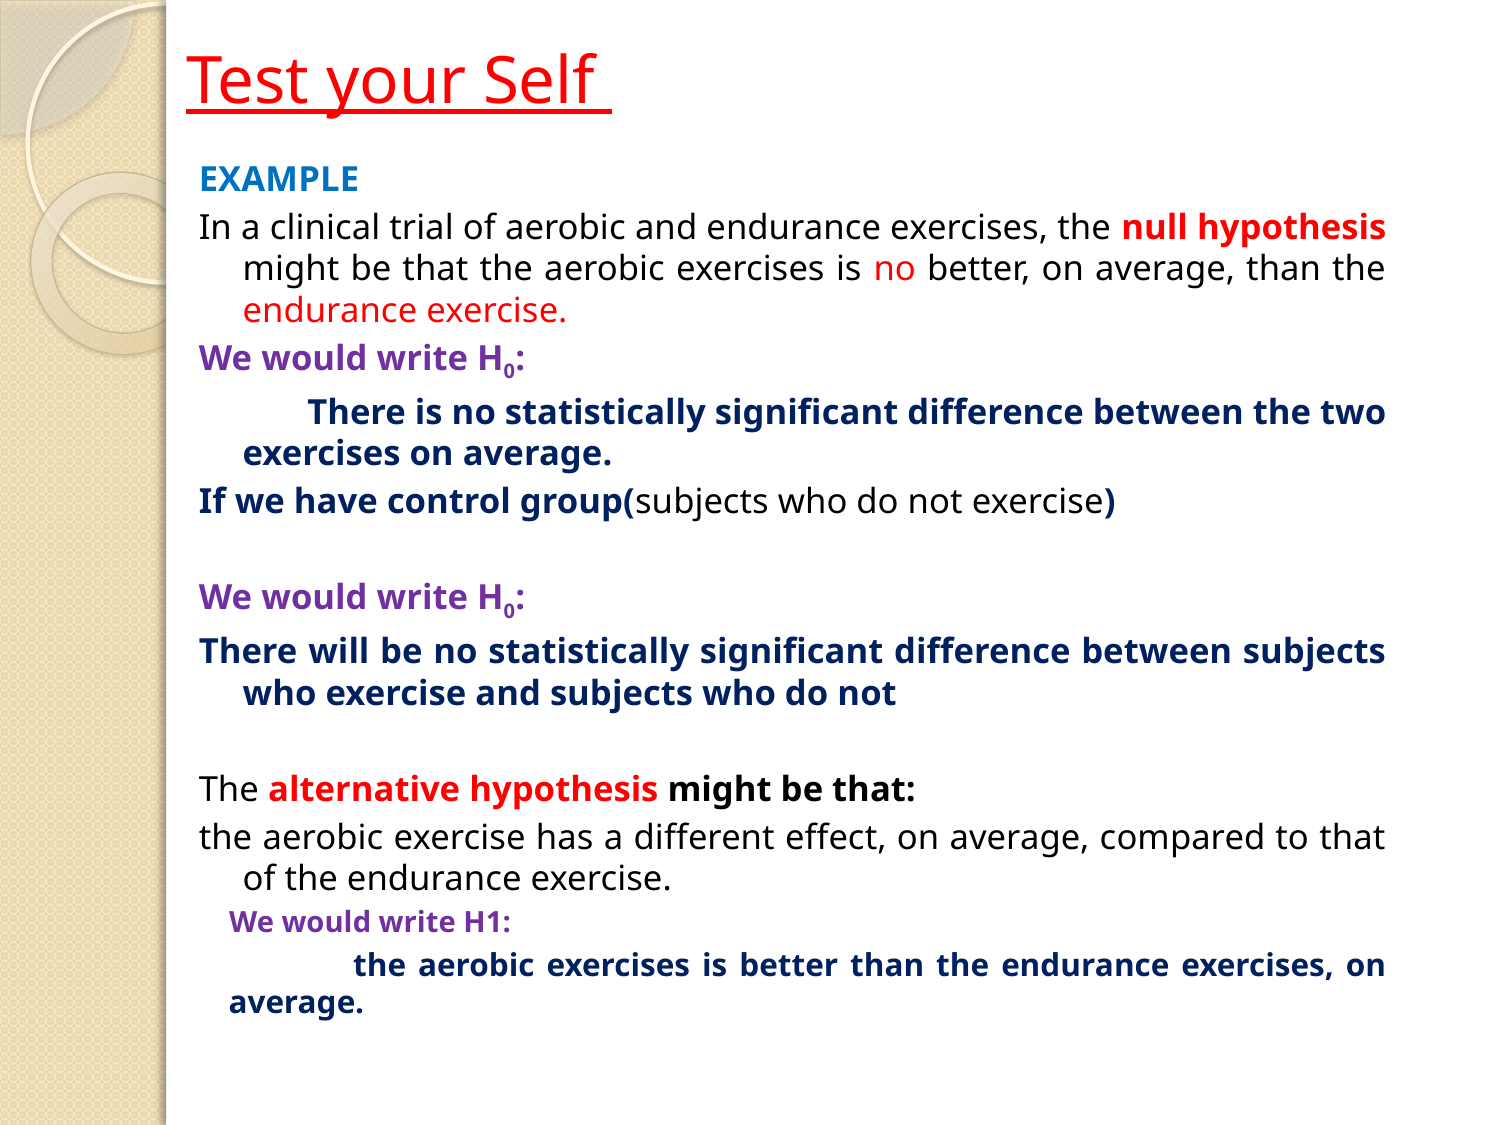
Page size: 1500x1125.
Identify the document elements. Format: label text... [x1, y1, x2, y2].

list EXAMPLE In a clinical trial of aerobic and endurance exercises, the null hypothesis might be that the aerobic exercises is no better, on average, than the endurance exercise. We would write H0: There is no statistically significant difference between the two exercises on average. If we have control group(subjects who do not exercise) We would write H0: There will be no statistically significant difference between subjects who exercise and subjects who do not The alternative hypothesis might be that: the aerobic exercise has a different effect, on average, compared to that of the endurance exercise. We would write H1: the aerobic exercises is better than the endurance exercises, on average. [171, 149, 1402, 1037]
title Test your Self [171, 30, 1453, 203]
